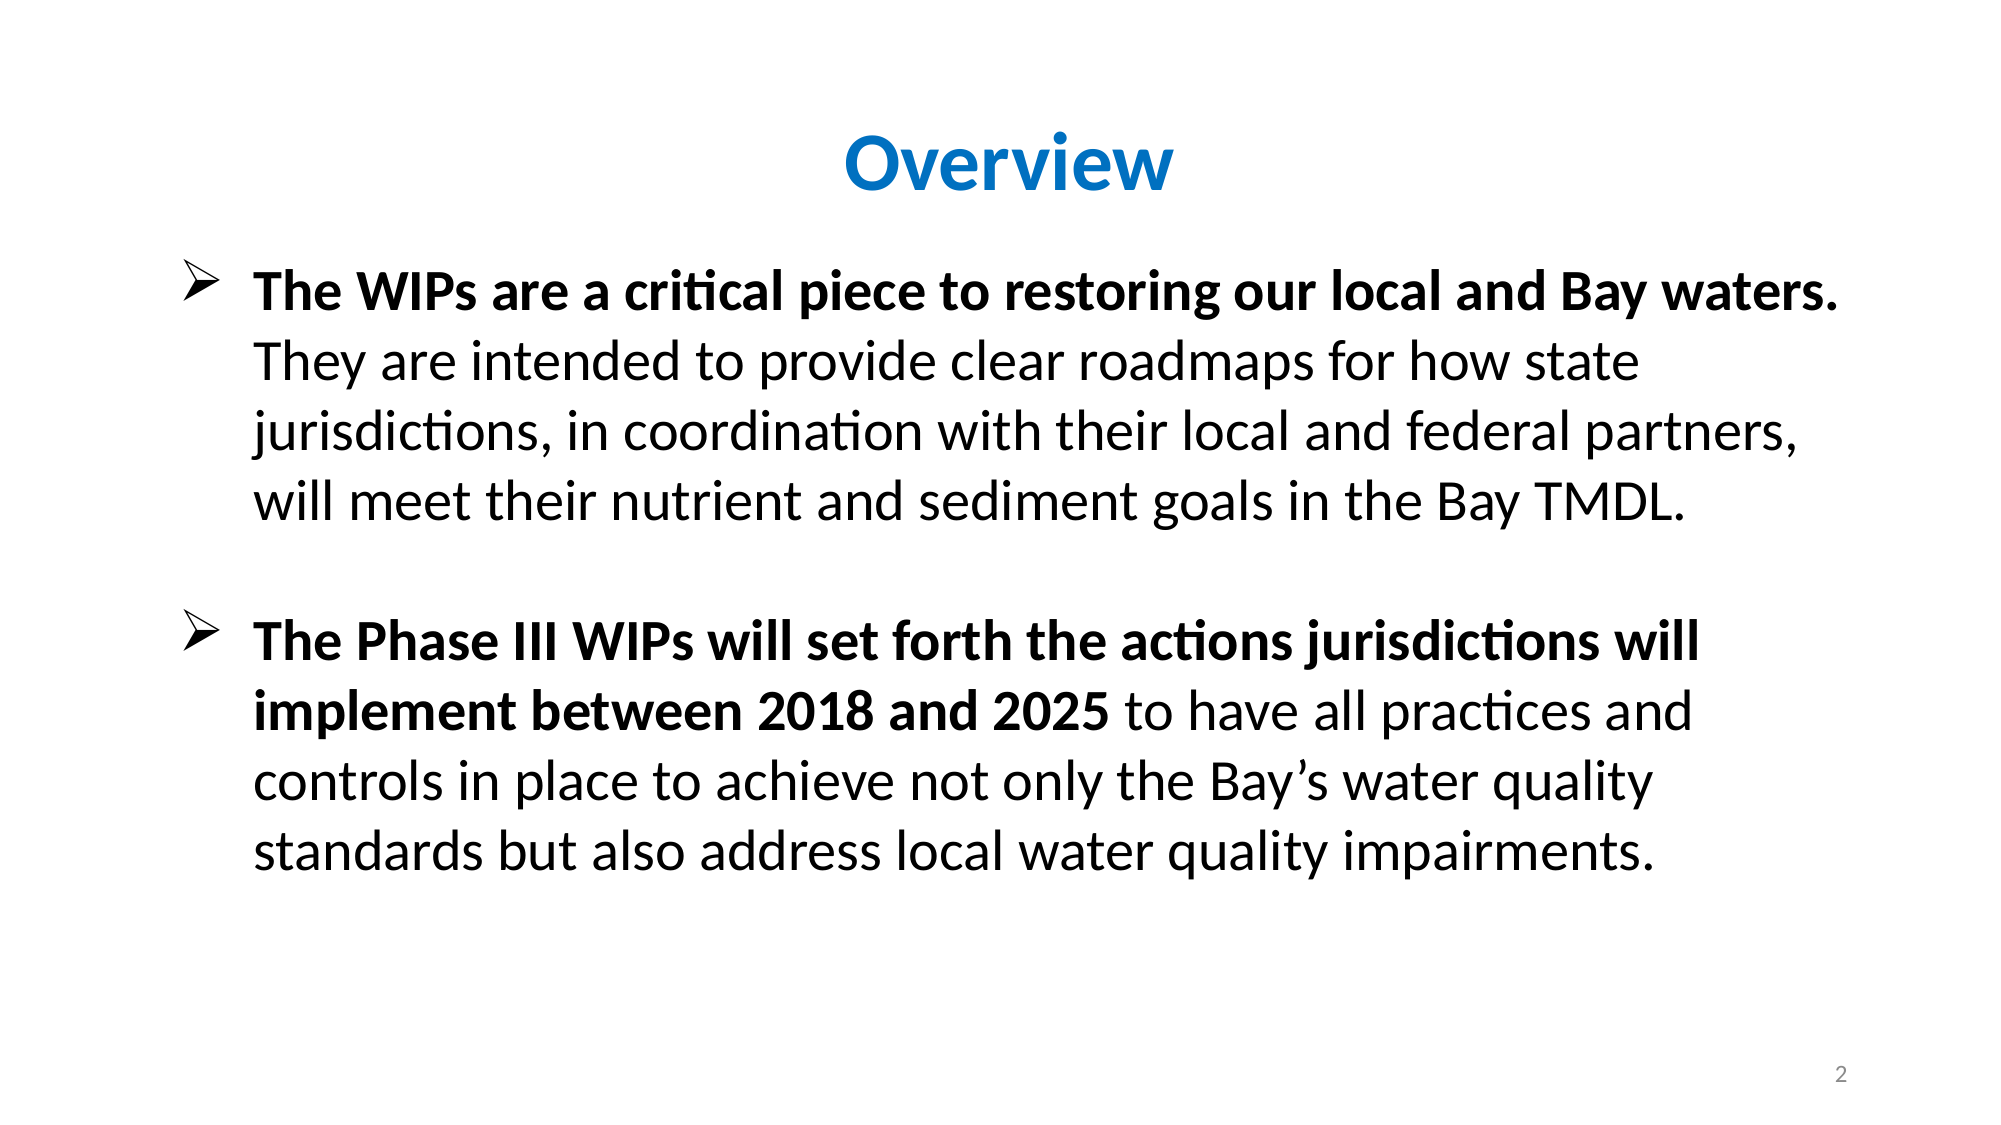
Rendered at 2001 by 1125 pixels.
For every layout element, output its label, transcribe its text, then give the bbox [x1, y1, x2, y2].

text_box Overview The WIPs are a critical piece to restoring our local and Bay waters. They are intended to provide clear roadmaps for how state jurisdictions, in coordination with their local and federal partners, will meet their nutrient and sediment goals in the Bay TMDL. The Phase III WIPs will set forth the actions jurisdictions will implement between 2018 and 2025 to have all practices and controls in place to achieve not only the Bay’s water quality standards but also address local water quality impairments. [163, 99, 1856, 935]
slide_number 2 [1412, 1042, 1863, 1103]
